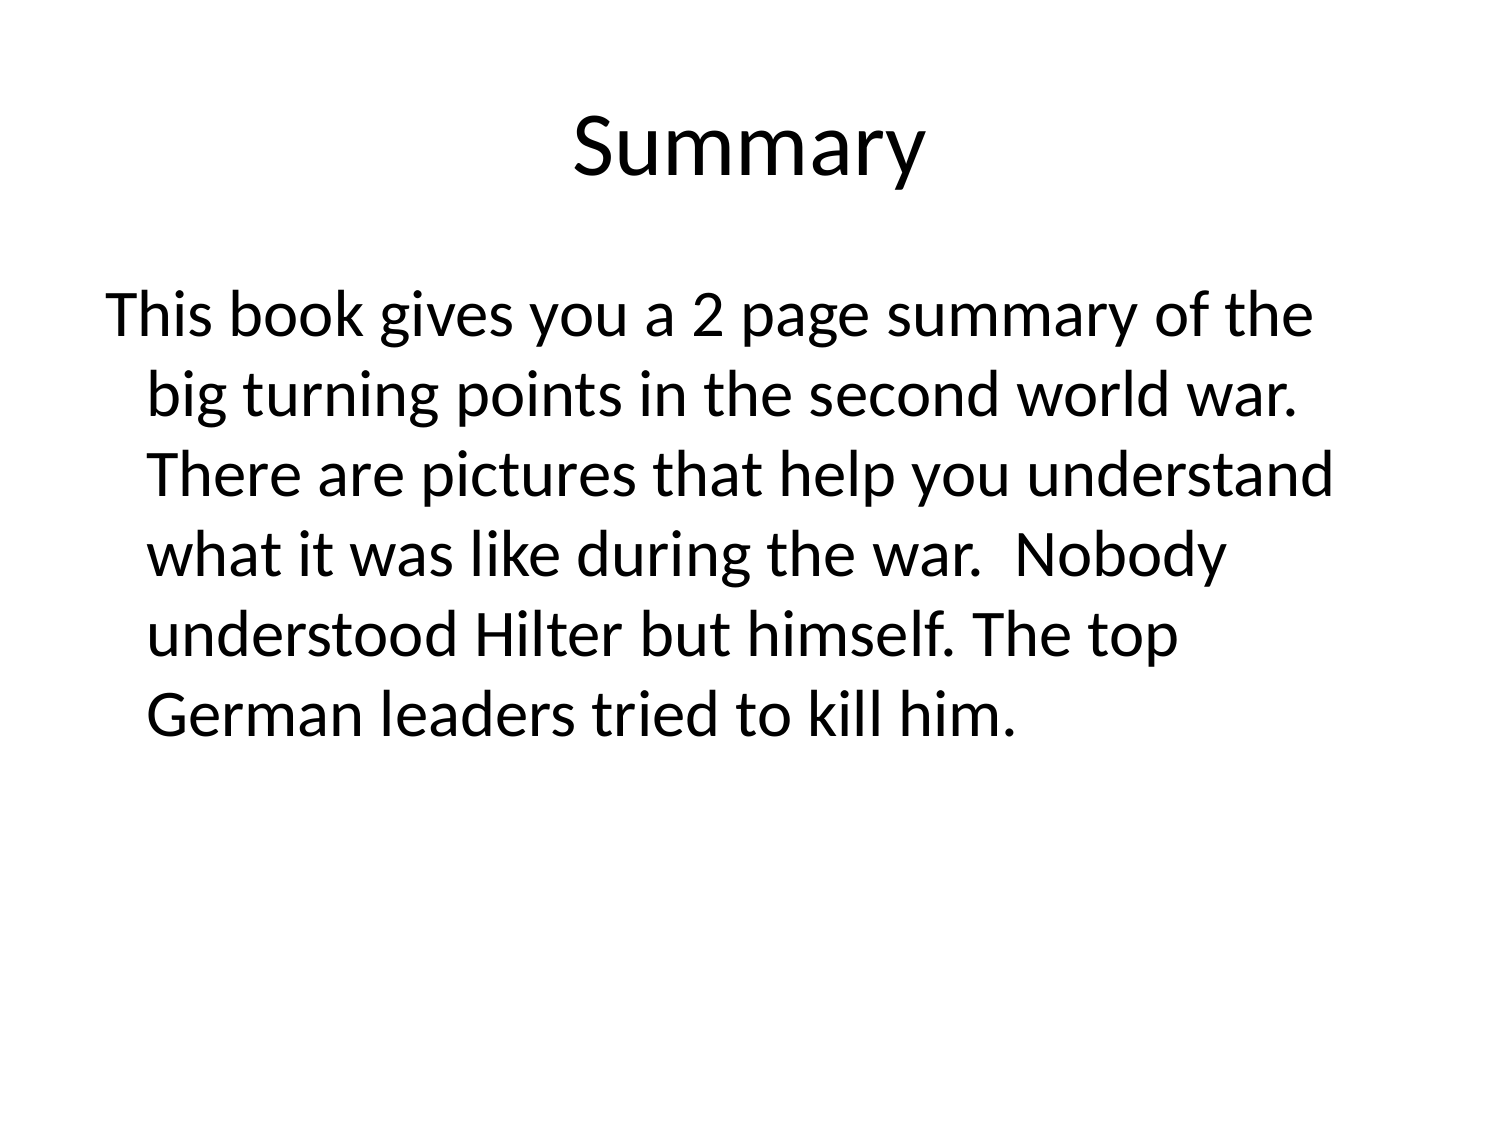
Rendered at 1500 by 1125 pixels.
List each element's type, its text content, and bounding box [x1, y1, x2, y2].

list This book gives you a 2 page summary of the big turning points in the second world war. There are pictures that help you understand what it was like during the war. Nobody understood Hilter but himself. The top German leaders tried to kill him. [75, 262, 1425, 1005]
title Summary [75, 45, 1425, 233]
